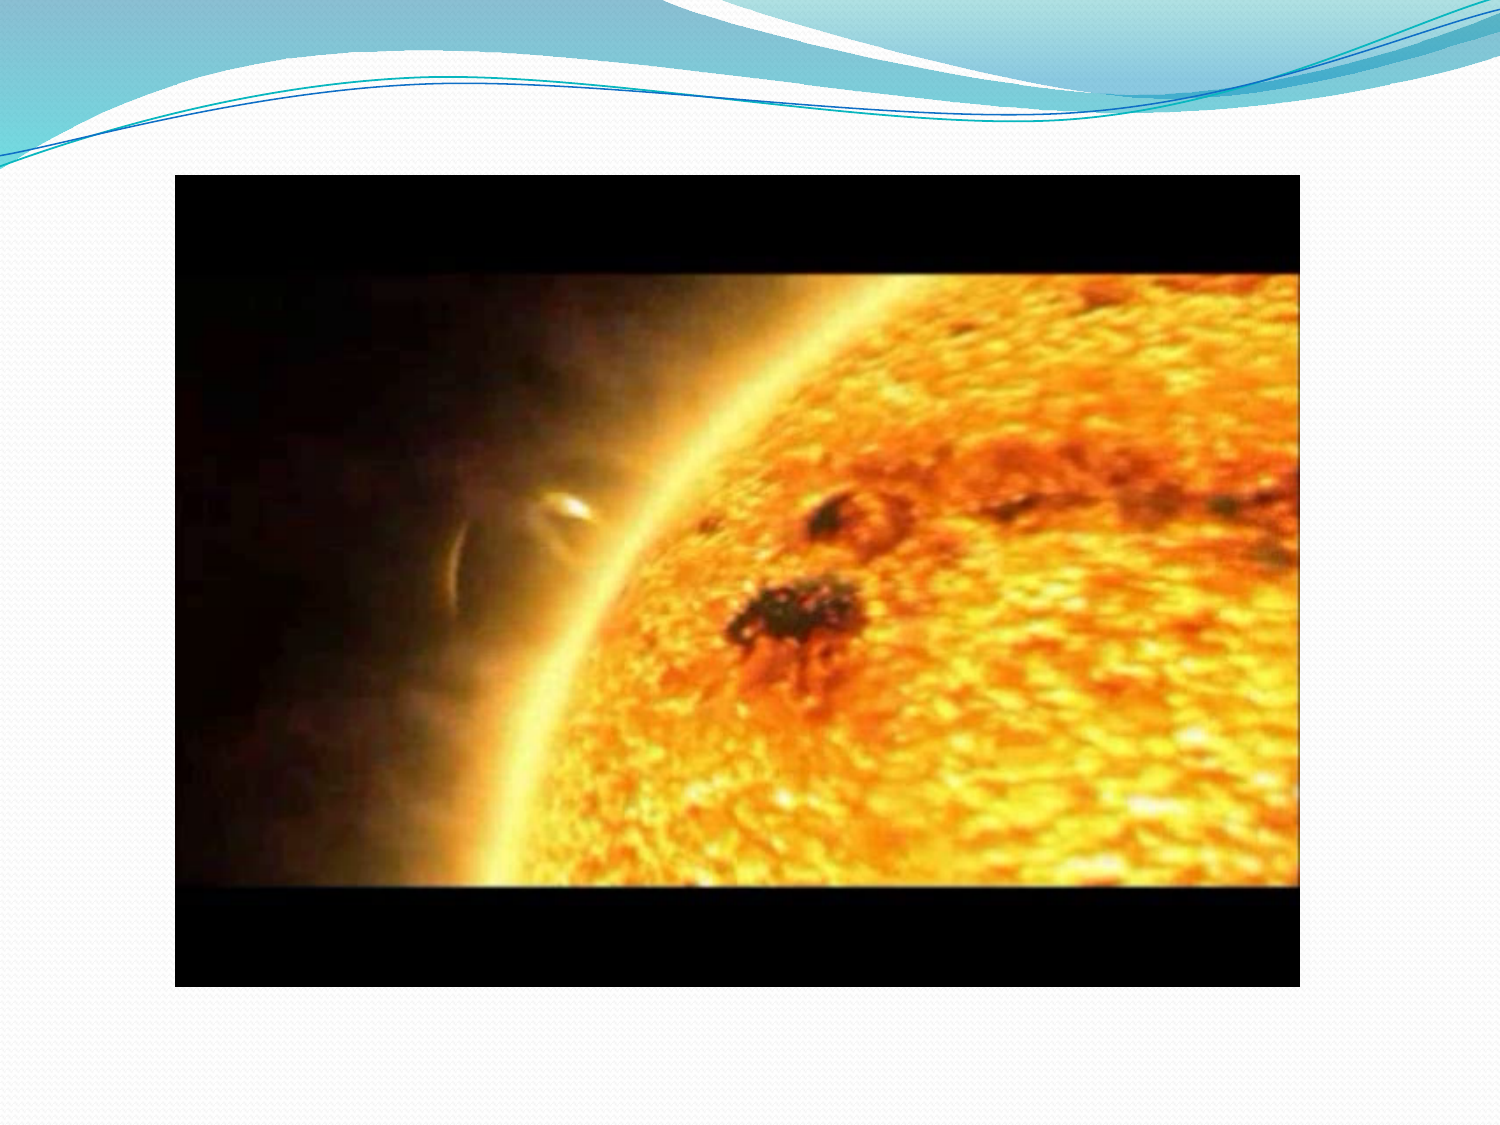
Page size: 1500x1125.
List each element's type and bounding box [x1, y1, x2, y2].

list [174, 174, 1301, 988]
